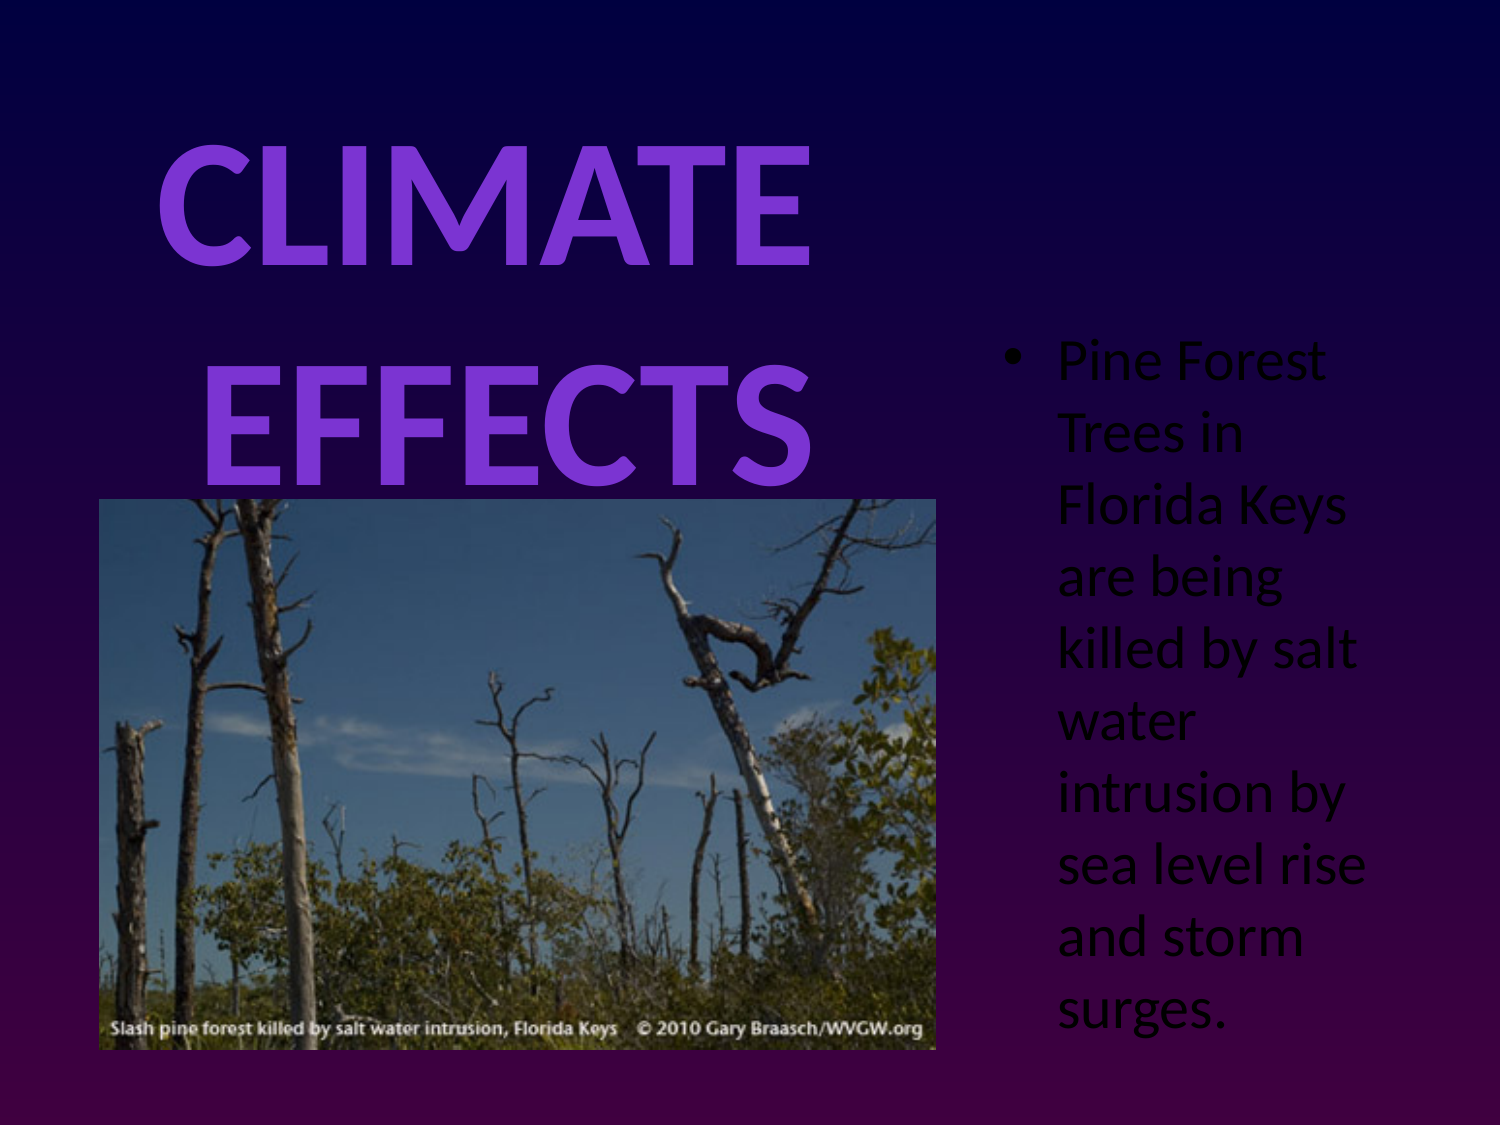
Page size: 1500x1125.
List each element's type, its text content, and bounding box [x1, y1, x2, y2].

list Pine Forest Trees in Florida Keys are being killed by salt water intrusion by sea level rise and storm surges. [987, 312, 1413, 1050]
picture [99, 499, 936, 1051]
text_box Climate Effects [141, 74, 874, 498]
